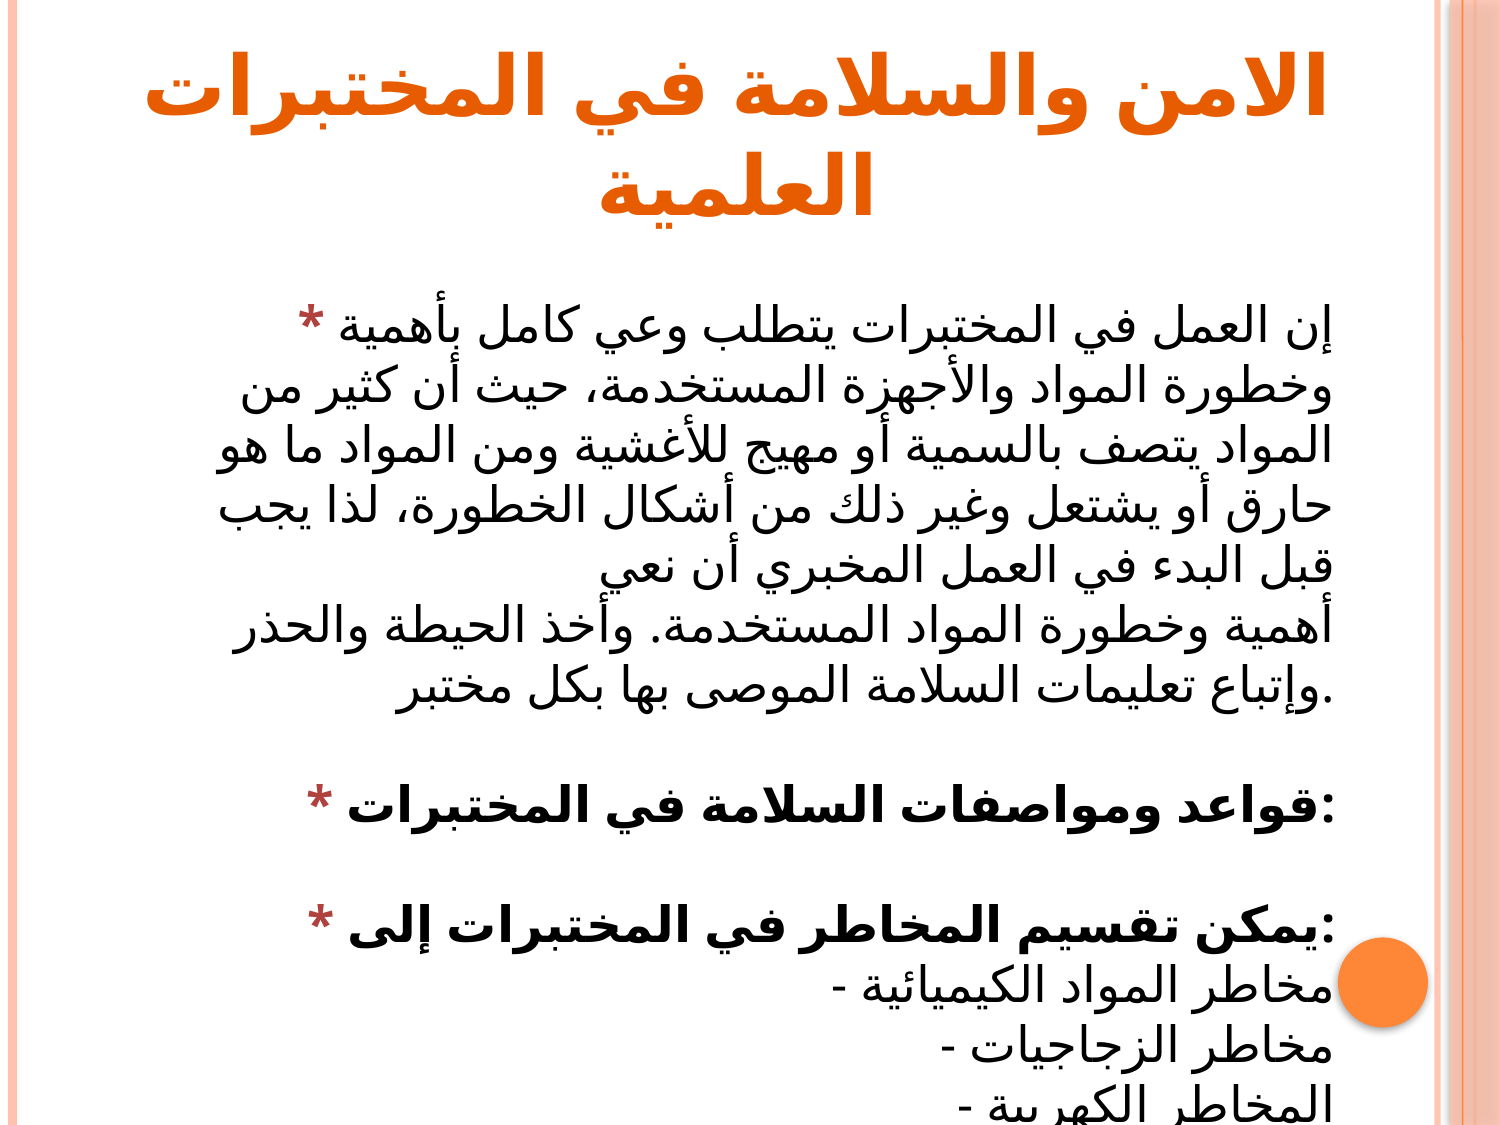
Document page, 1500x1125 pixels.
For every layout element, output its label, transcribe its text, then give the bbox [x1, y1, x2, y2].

text_box الامن والسلامة في المختبرات العلمية * إن العمل في المختبرات يتطلب وعي كامل بأهمية وخطورة المواد والأجهزة المستخدمة، حيث أن كثير من المواد يتصف بالسمية أو مهيج للأغشية ومن المواد ما هو حارق أو يشتعل وغير ذلك من أشكال الخطورة، لذا يجب قبل البدء في العمل المخبري أن نعي أهمية وخطورة المواد المستخدمة. وأخذ الحيطة والحذر وإتباع تعليمات السلامة الموصى بها بكل مختبر. * قواعد ومواصفات السلامة في المختبرات: * يمكن تقسيم المخاطر في المختبرات إلى: - مخاطر المواد الكيميائية - مخاطر الزجاجيات - المخاطر الكهربية - مخاطر حيوية ارشادات السلامة لكل نوع من المخاطر.. [125, 24, 1350, 1125]
